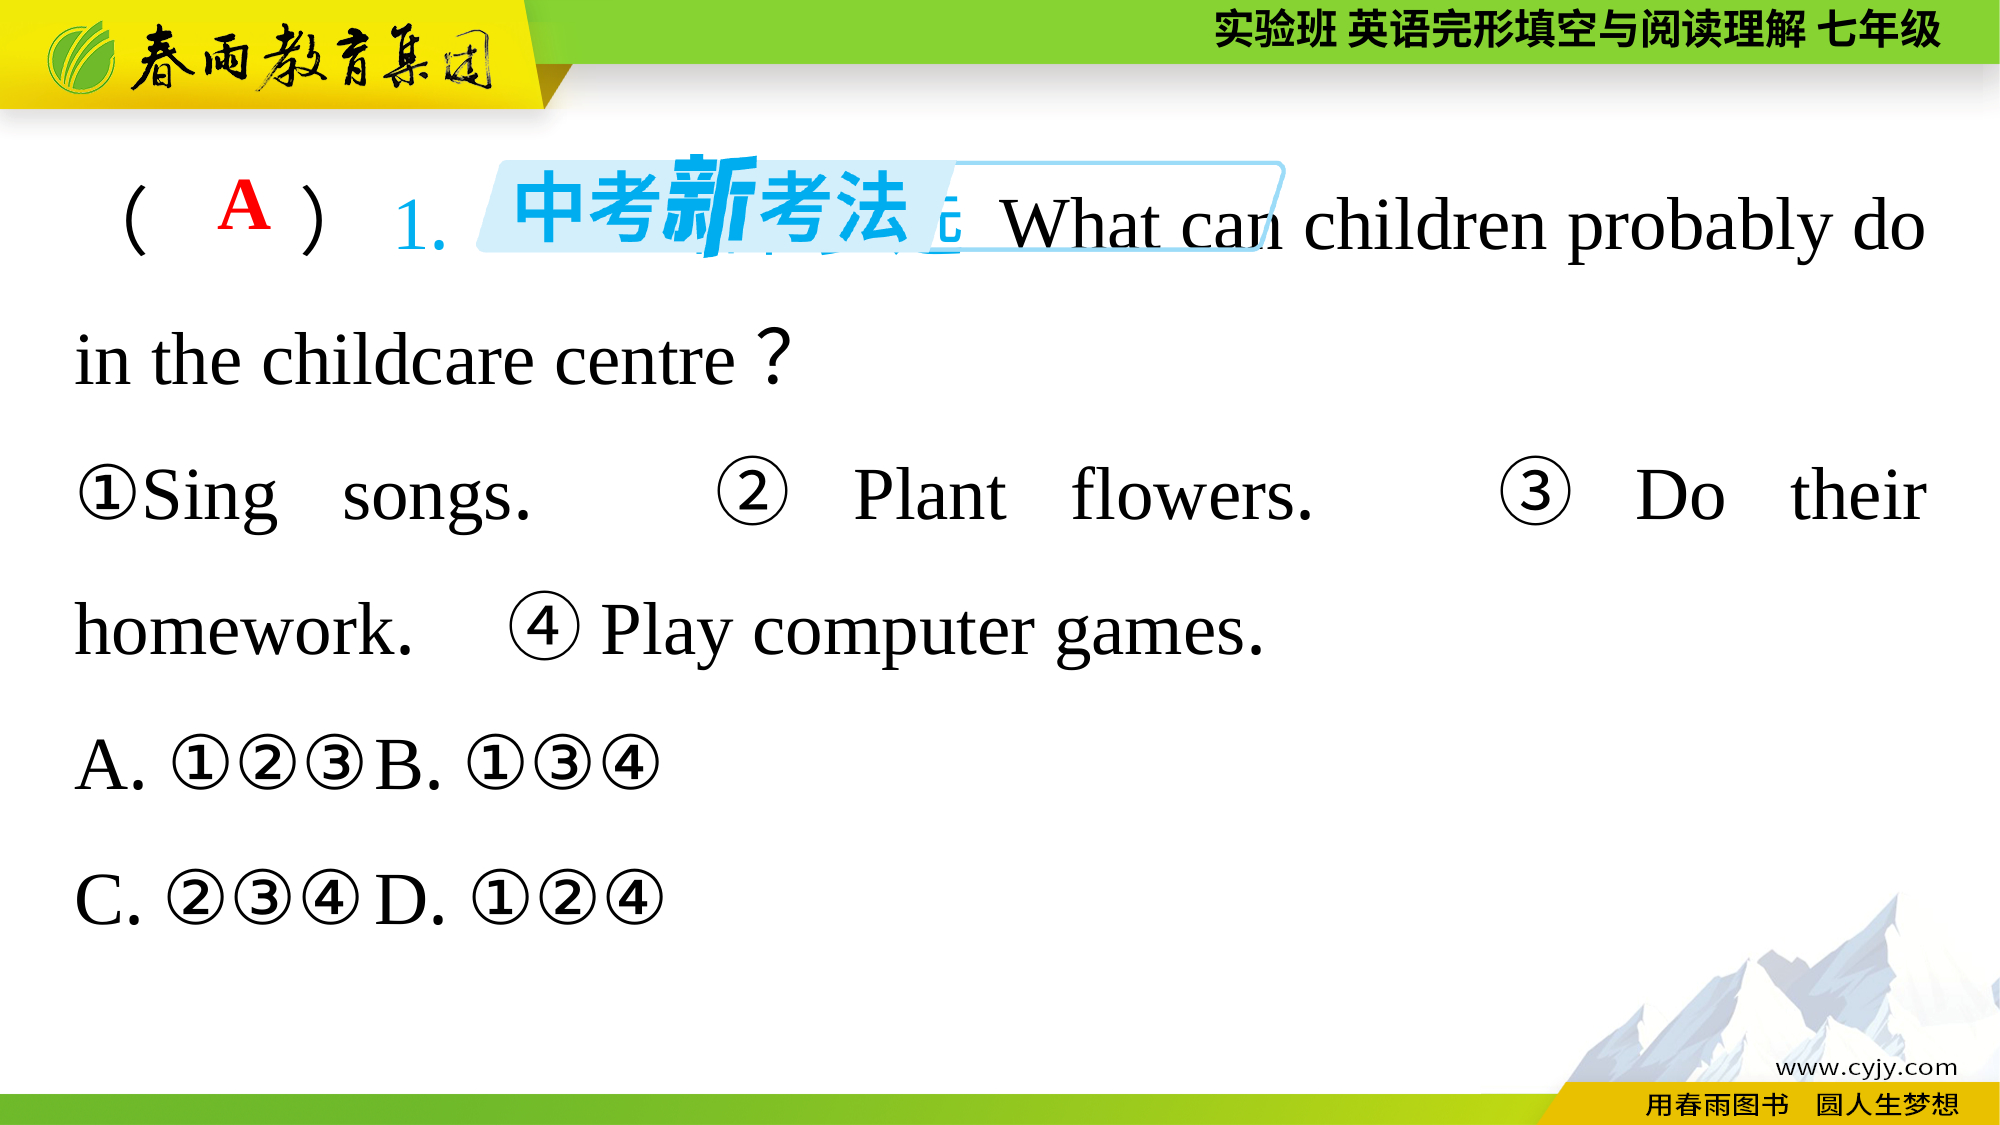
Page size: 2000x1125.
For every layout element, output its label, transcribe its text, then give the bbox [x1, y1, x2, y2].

list （ ）1. 细节多选 What can children probably do in the childcare centre？ ①Sing songs. ②Plant flowers. ③Do their homework. ④Play computer games. A. ①②③ B. ①③④ C. ②③④ D. ①②④ [59, 122, 1944, 939]
text_box A [202, 146, 287, 252]
picture [0, 0, 2000, 1125]
